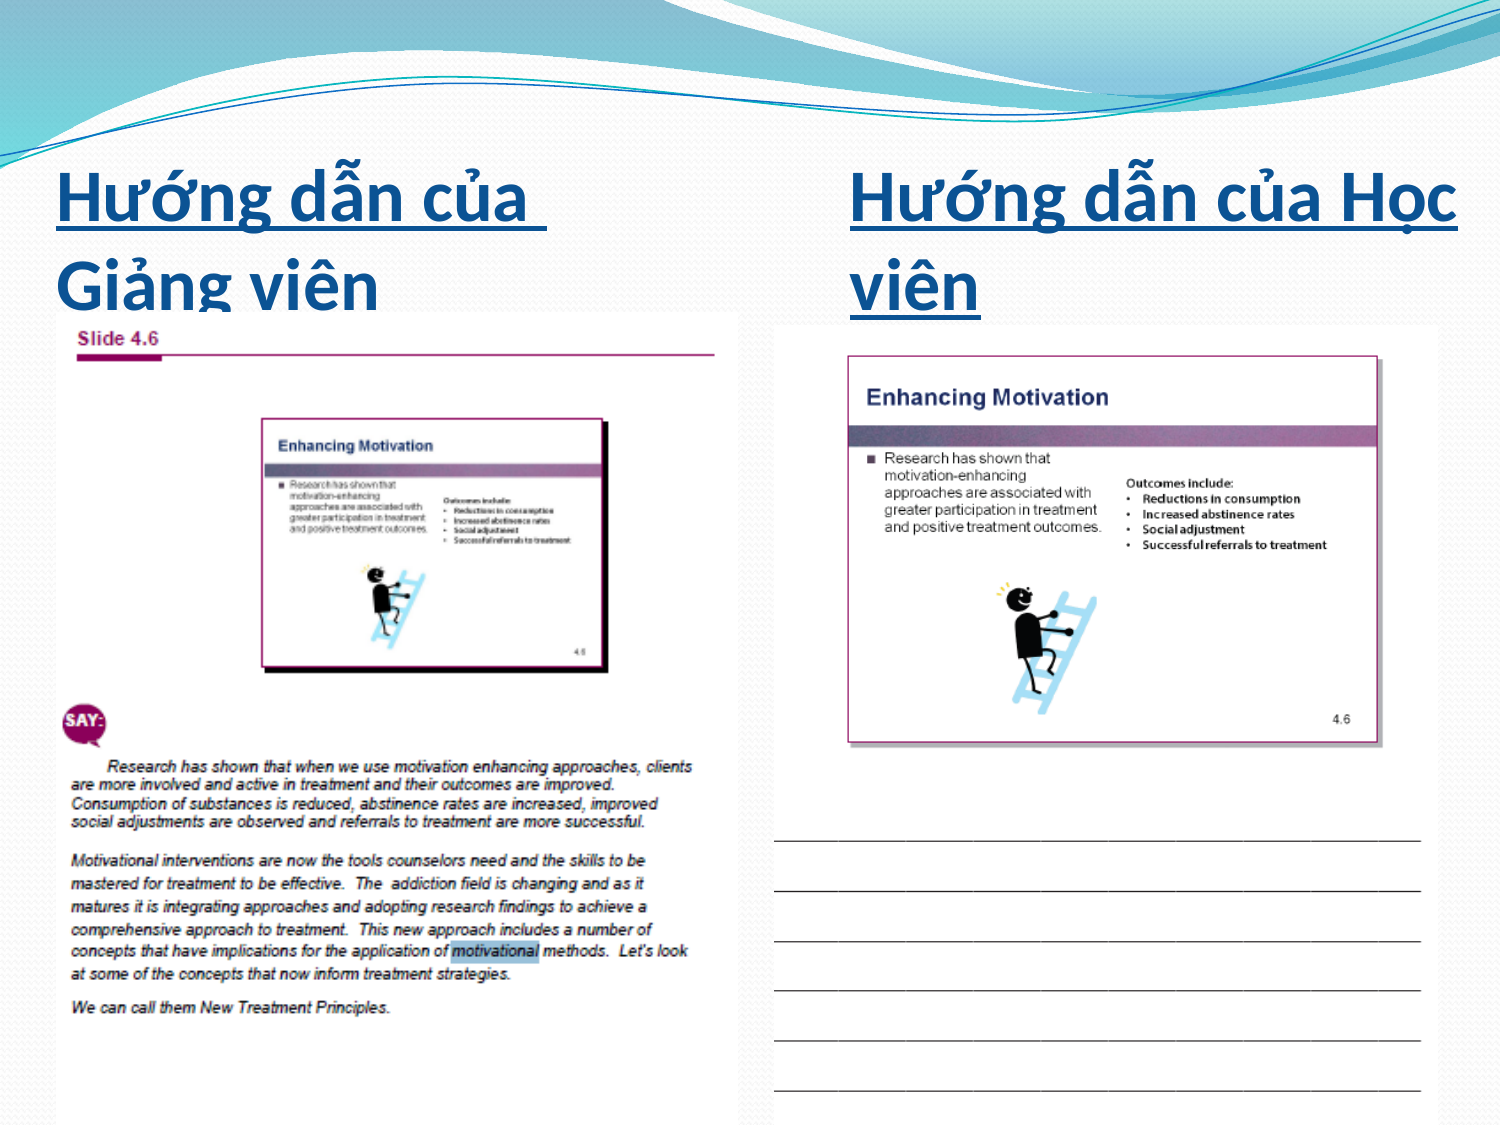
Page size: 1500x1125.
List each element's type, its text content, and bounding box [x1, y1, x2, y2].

picture [55, 312, 738, 1125]
text_box Hướng dẫn của Học viên [849, 137, 1500, 326]
title Hướng dẫn của Giảng viên [56, 137, 740, 314]
picture [774, 325, 1438, 1125]
